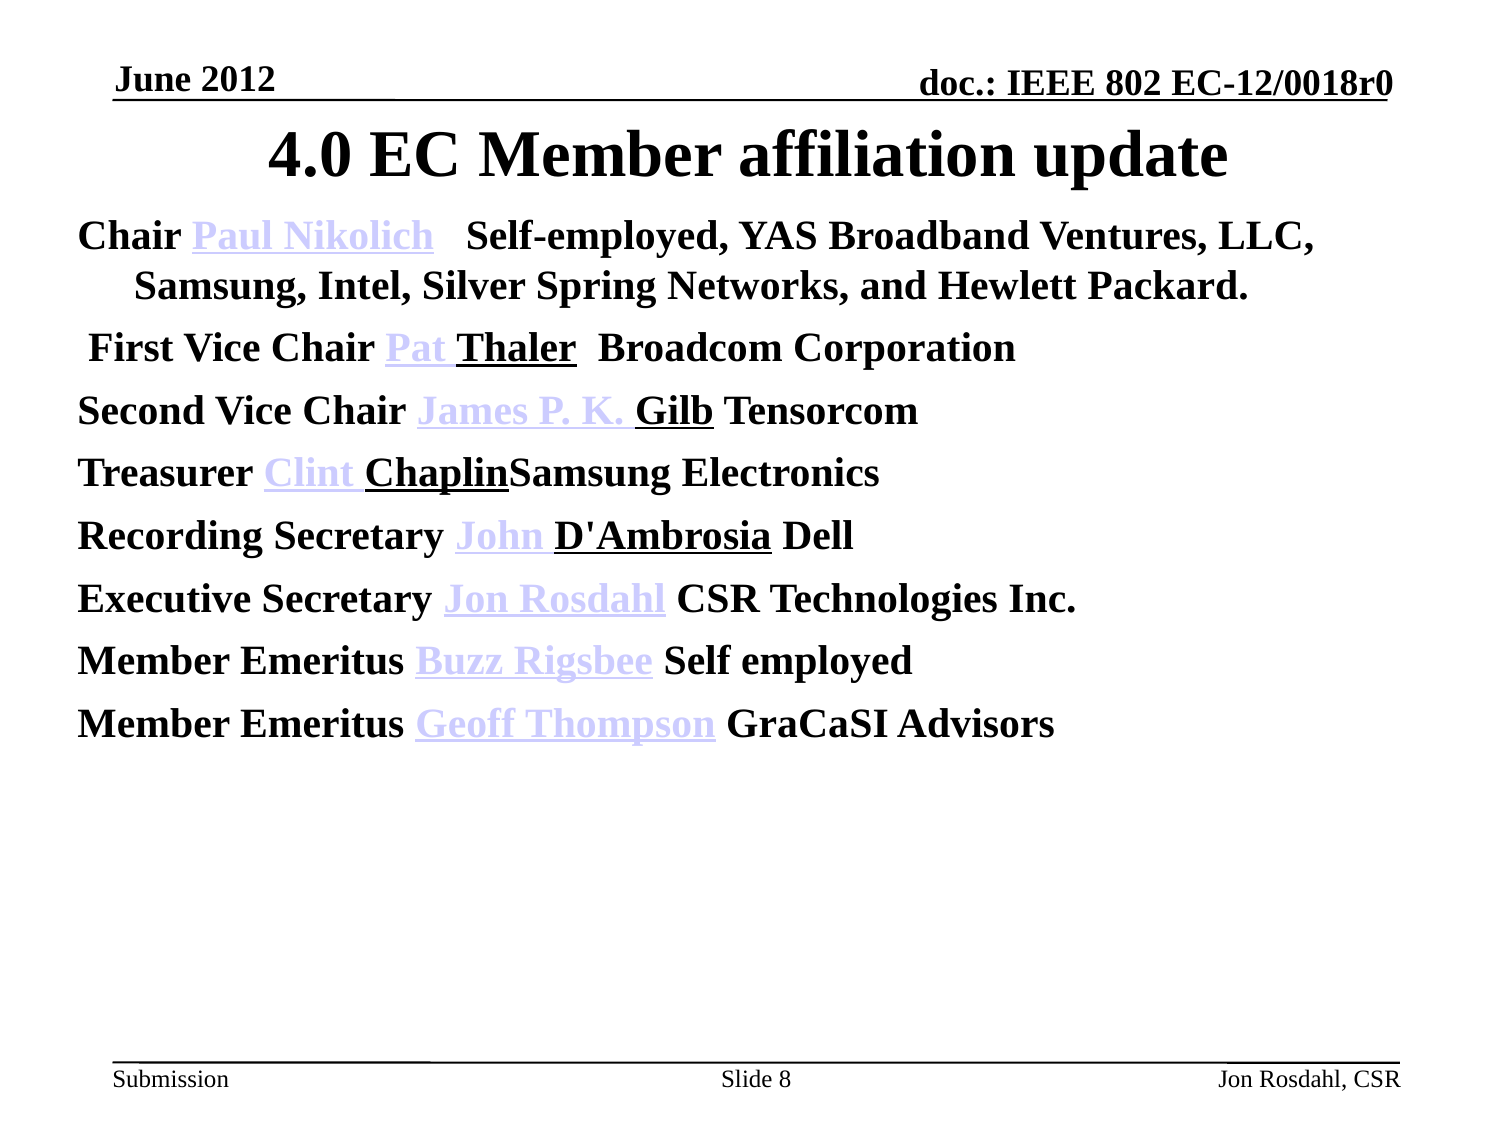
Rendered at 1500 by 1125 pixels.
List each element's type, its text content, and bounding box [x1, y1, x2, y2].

slide_number Slide 8 [712, 1061, 800, 1123]
title 4.0 EC Member affiliation update [112, 112, 1388, 188]
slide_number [114, 54, 423, 100]
list Chair Paul Nikolich Self-employed, YAS Broadband Ventures, LLC, Samsung, Intel, Silver Spring Networks, and Hewlett Packard. First Vice Chair Pat Thaler Broadcom Corporation Second Vice Chair James P. K. Gilb Tensorcom Treasurer Clint ChaplinSamsung Electronics Recording Secretary John D'Ambrosia Dell Executive Secretary Jon Rosdahl CSR Technologies Inc. Member Emeritus Buzz Rigsbee Self employed Member Emeritus Geoff Thompson GraCaSI Advisors [62, 199, 1438, 1000]
footer Jon Rosdahl, CSR [878, 1061, 1402, 1093]
